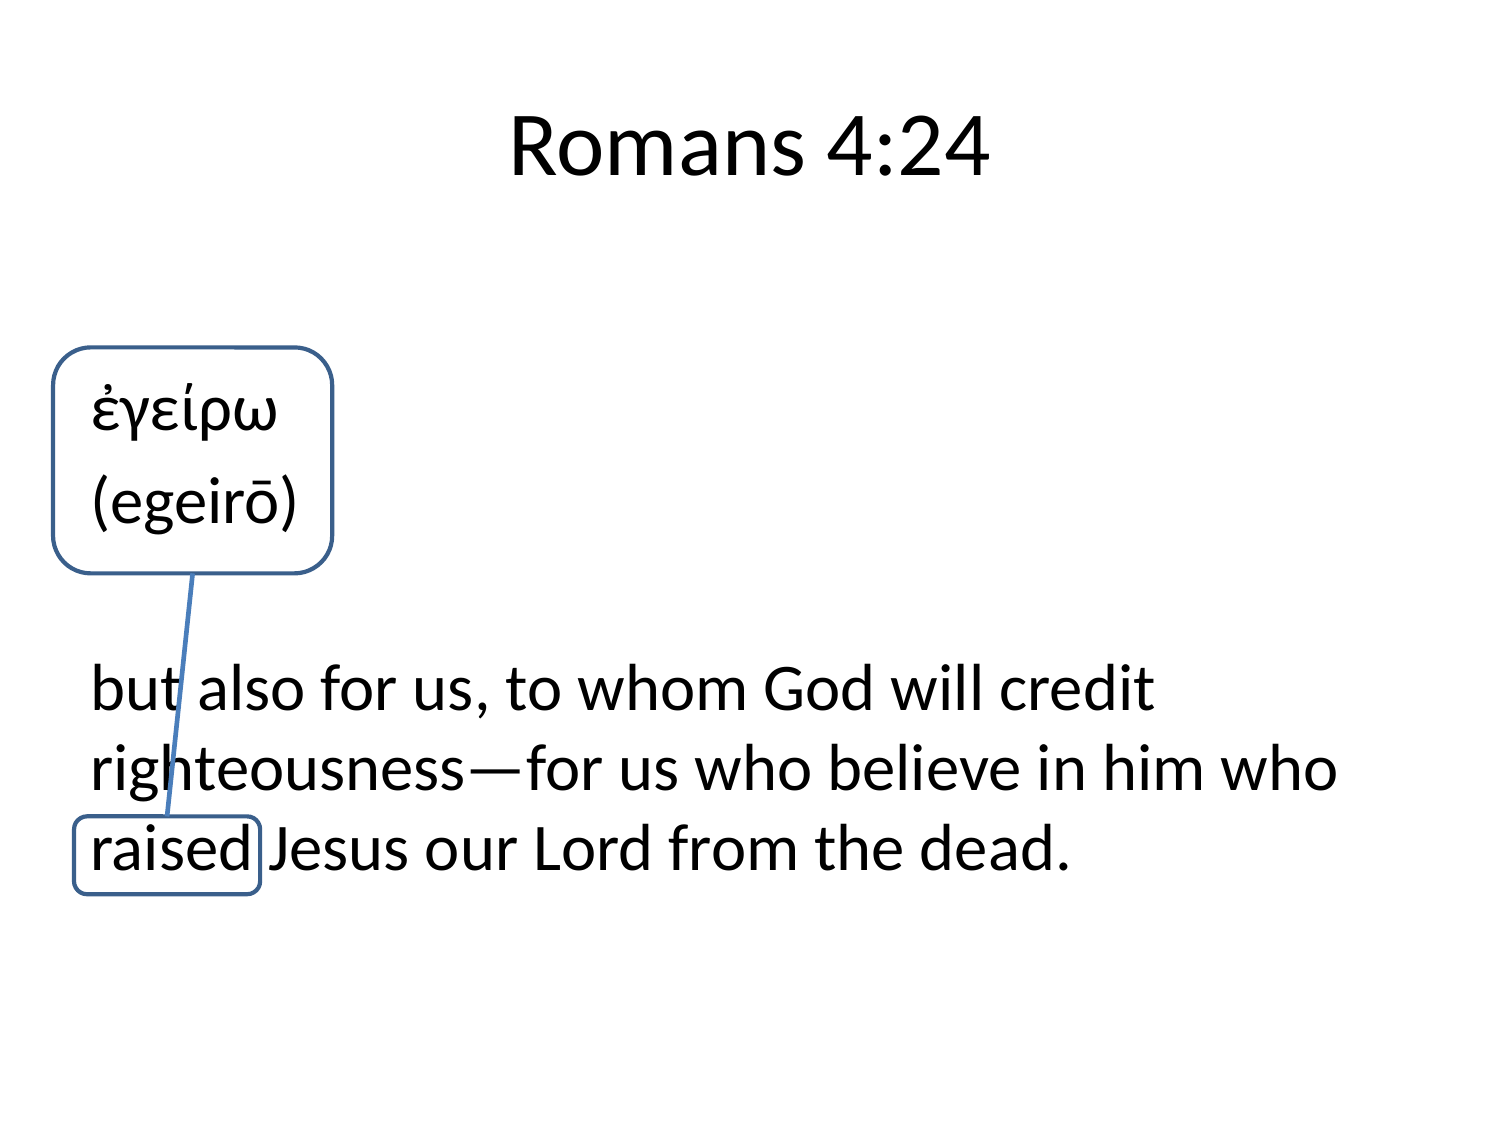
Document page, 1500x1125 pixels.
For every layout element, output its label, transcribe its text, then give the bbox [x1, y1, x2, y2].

list ἐγείρω (egeirō) but also for us, to whom God will credit righteousness—for us who believe in him who raised Jesus our Lord from the dead. [75, 262, 1425, 1005]
text_box [71, 814, 263, 897]
text_box [50, 345, 335, 576]
title Romans 4:24 [75, 45, 1425, 233]
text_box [166, 573, 193, 817]
